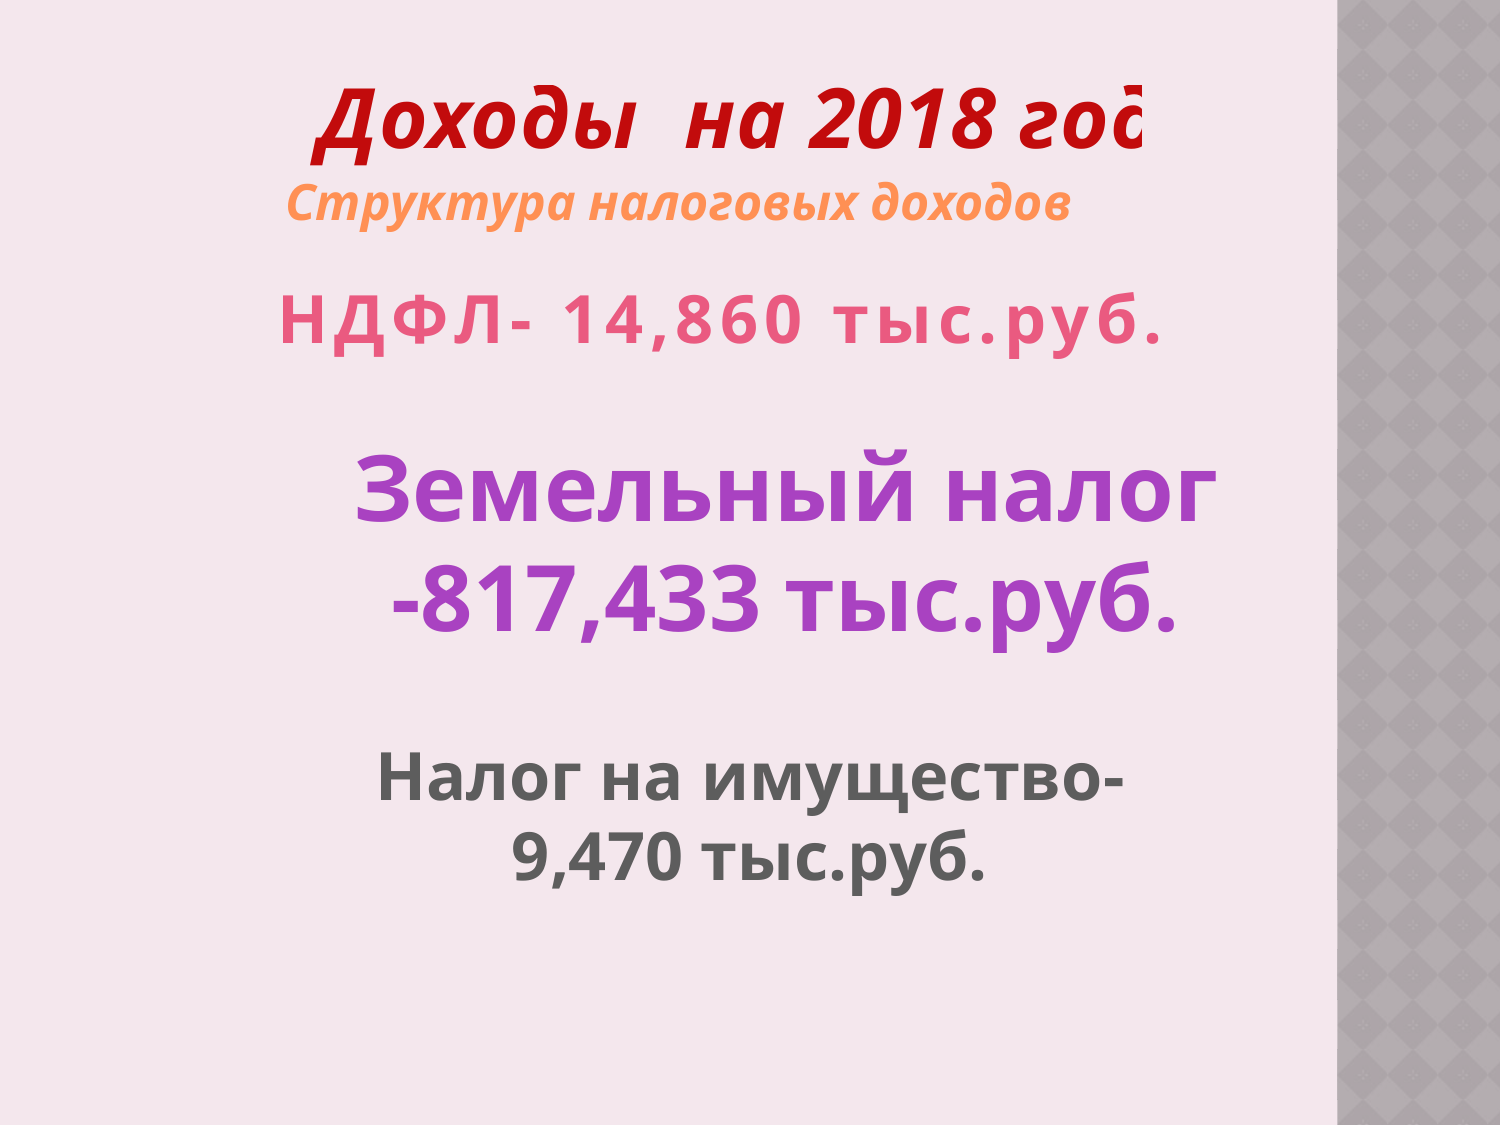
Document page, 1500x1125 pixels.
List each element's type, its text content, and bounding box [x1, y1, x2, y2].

text_box НДФЛ- 14,860 тыс.руб. [140, 269, 1301, 365]
text_box Земельный налог -817,433 тыс.руб. [329, 421, 1243, 657]
text_box Доходы на 2018 год [66, 43, 1414, 188]
text_box Налог на имущество-9,470 тыс.руб. [329, 726, 1171, 902]
text_box Структура налоговых доходов [185, 155, 1172, 246]
